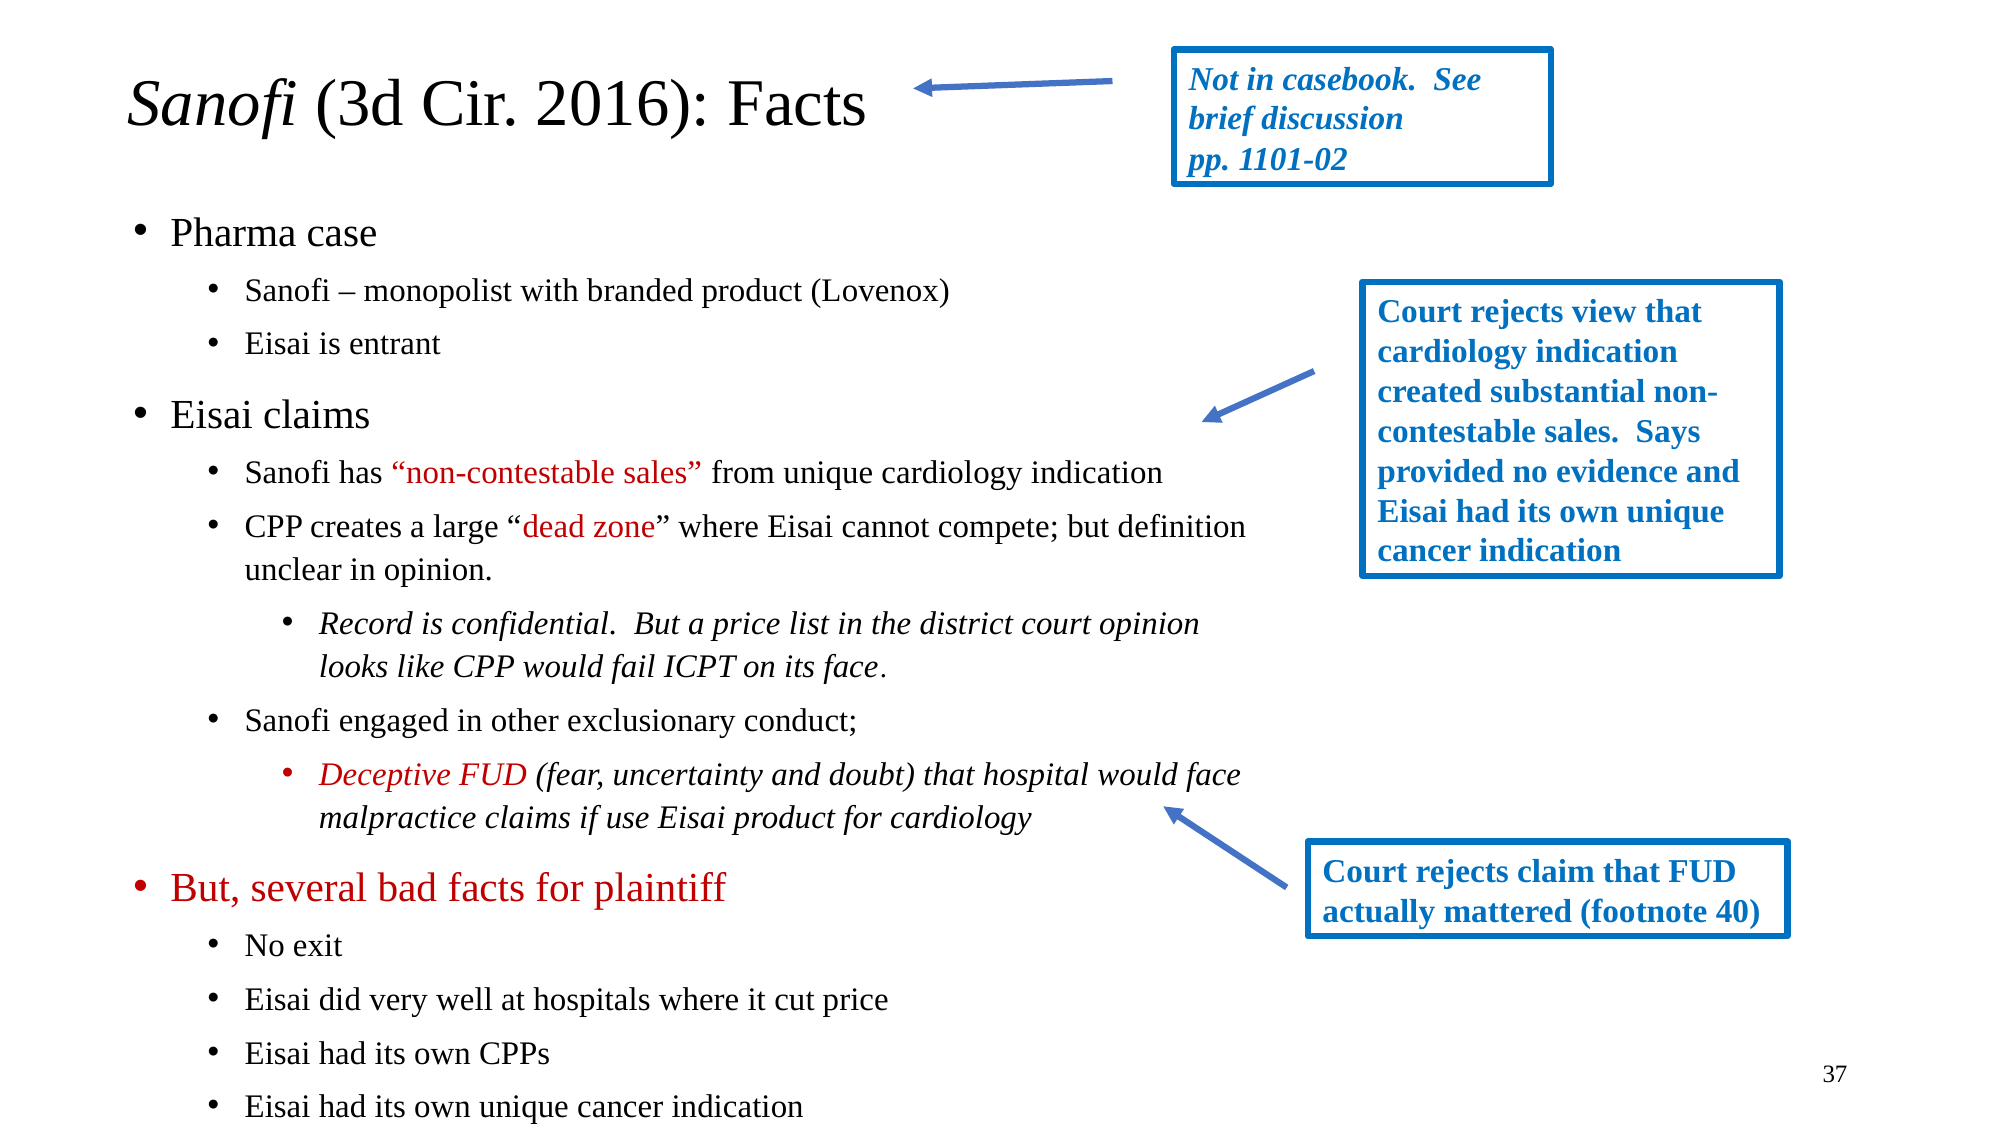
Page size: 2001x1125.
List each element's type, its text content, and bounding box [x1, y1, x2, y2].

text_box Court rejects view that cardiology indication created substantial non-contestable sales. Says provided no evidence and Eisai had its own unique cancer indication [1362, 281, 1780, 576]
list Pharma case Sanofi – monopolist with branded product (Lovenox) Eisai is entrant Eisai claims Sanofi has “non-contestable sales” from unique cardiology indication CPP creates a large “dead zone” where Eisai cannot compete; but definition unclear in opinion. Record is confidential. But a price list in the district court opinion looks like CPP would fail ICPT on its face. Sanofi engaged in other exclusionary conduct; Deceptive FUD (fear, uncertainty and doubt) that hospital would face malpractice claims if use Eisai product for cardiology But, several bad facts for plaintiff No exit Eisai did very well at hospitals where it cut price Eisai had its own CPPs Eisai had its own unique cancer indication [118, 192, 1287, 1125]
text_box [913, 80, 1113, 89]
text_box Not in casebook. See brief discussion pp. 1101-02 [1173, 49, 1552, 184]
text_box Court rejects claim that FUD actually mattered (footnote 40) [1307, 841, 1788, 936]
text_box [1201, 370, 1315, 422]
title Sanofi (3d Cir. 2016): Facts [112, 0, 1838, 213]
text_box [1163, 806, 1287, 888]
slide_number 37 [1412, 1042, 1863, 1103]
